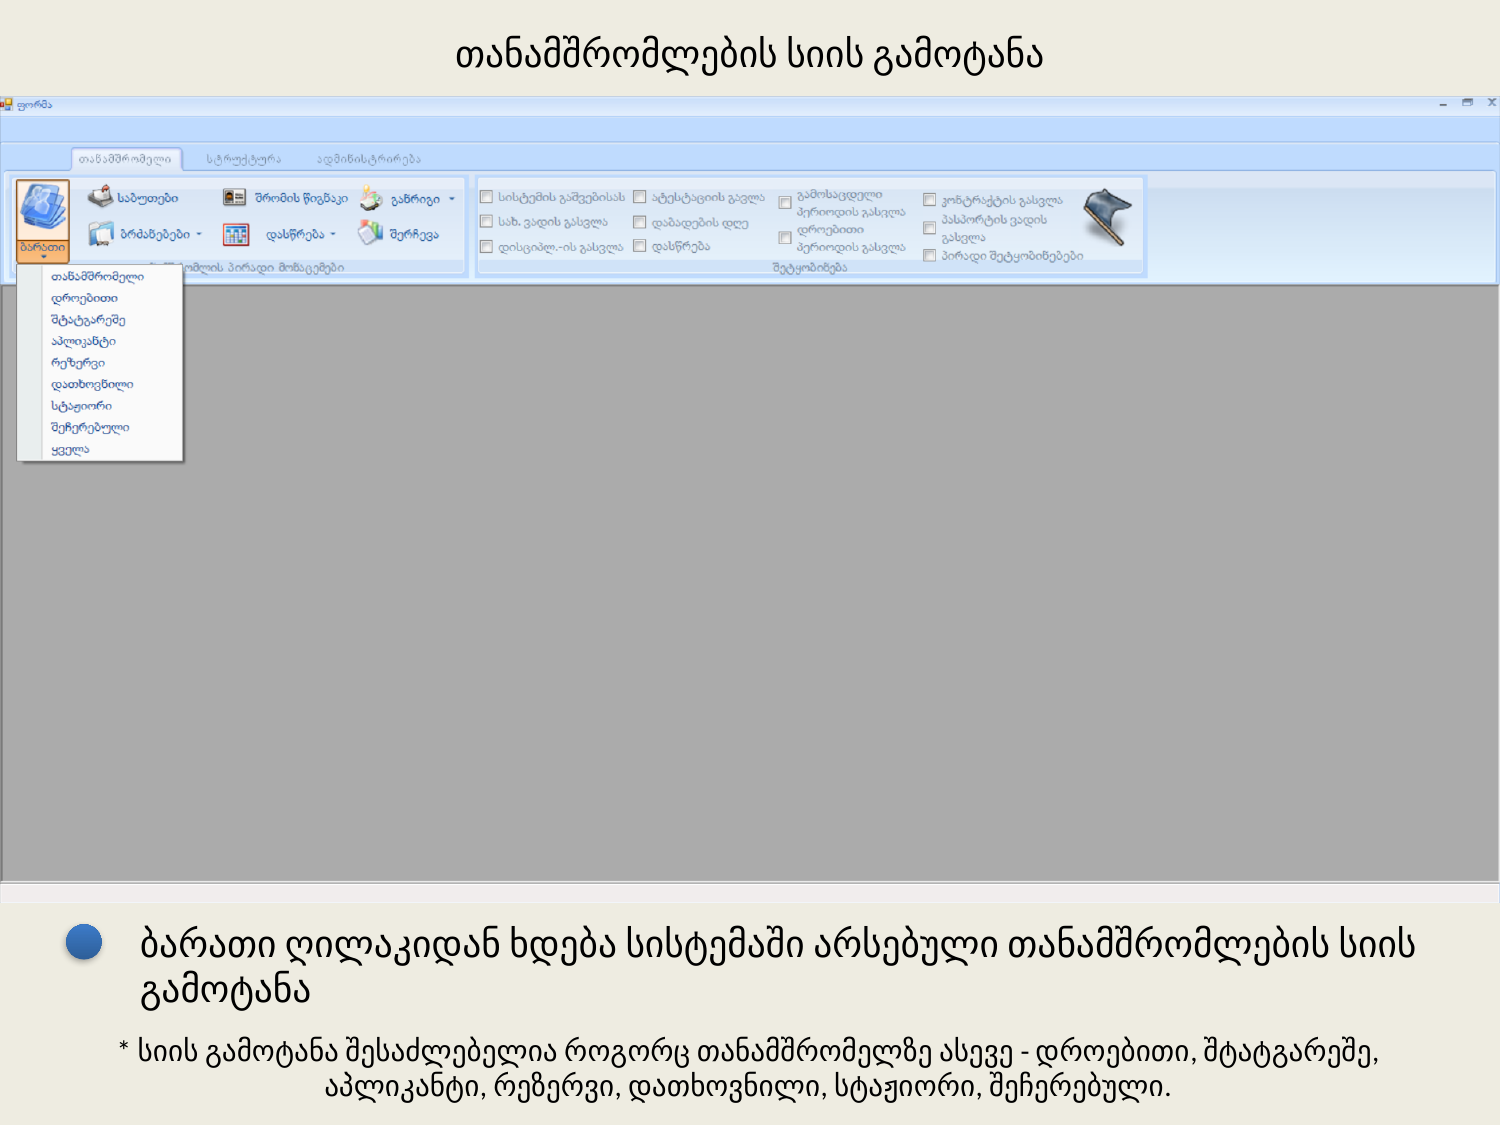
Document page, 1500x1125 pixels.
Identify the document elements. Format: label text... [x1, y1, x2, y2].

text_box [66, 924, 102, 960]
picture [0, 95, 1500, 903]
text_box * სიის გამოტანა შესაძლებელია როგორც თანამშრომელზე ასევე - დროებითი, შტატგარეშე, აპლიკანტი, რეზერვი, დათხოვნილი, სტაჟიორი, შეჩერებული. [83, 1024, 1413, 1110]
text_box თანამშრომლების სიის გამოტანა [81, 22, 1418, 83]
text_box ბარათი ღილაკიდან ხდება სისტემაში არსებული თანამშრომლების სიის გამოტანა [124, 912, 1461, 1018]
